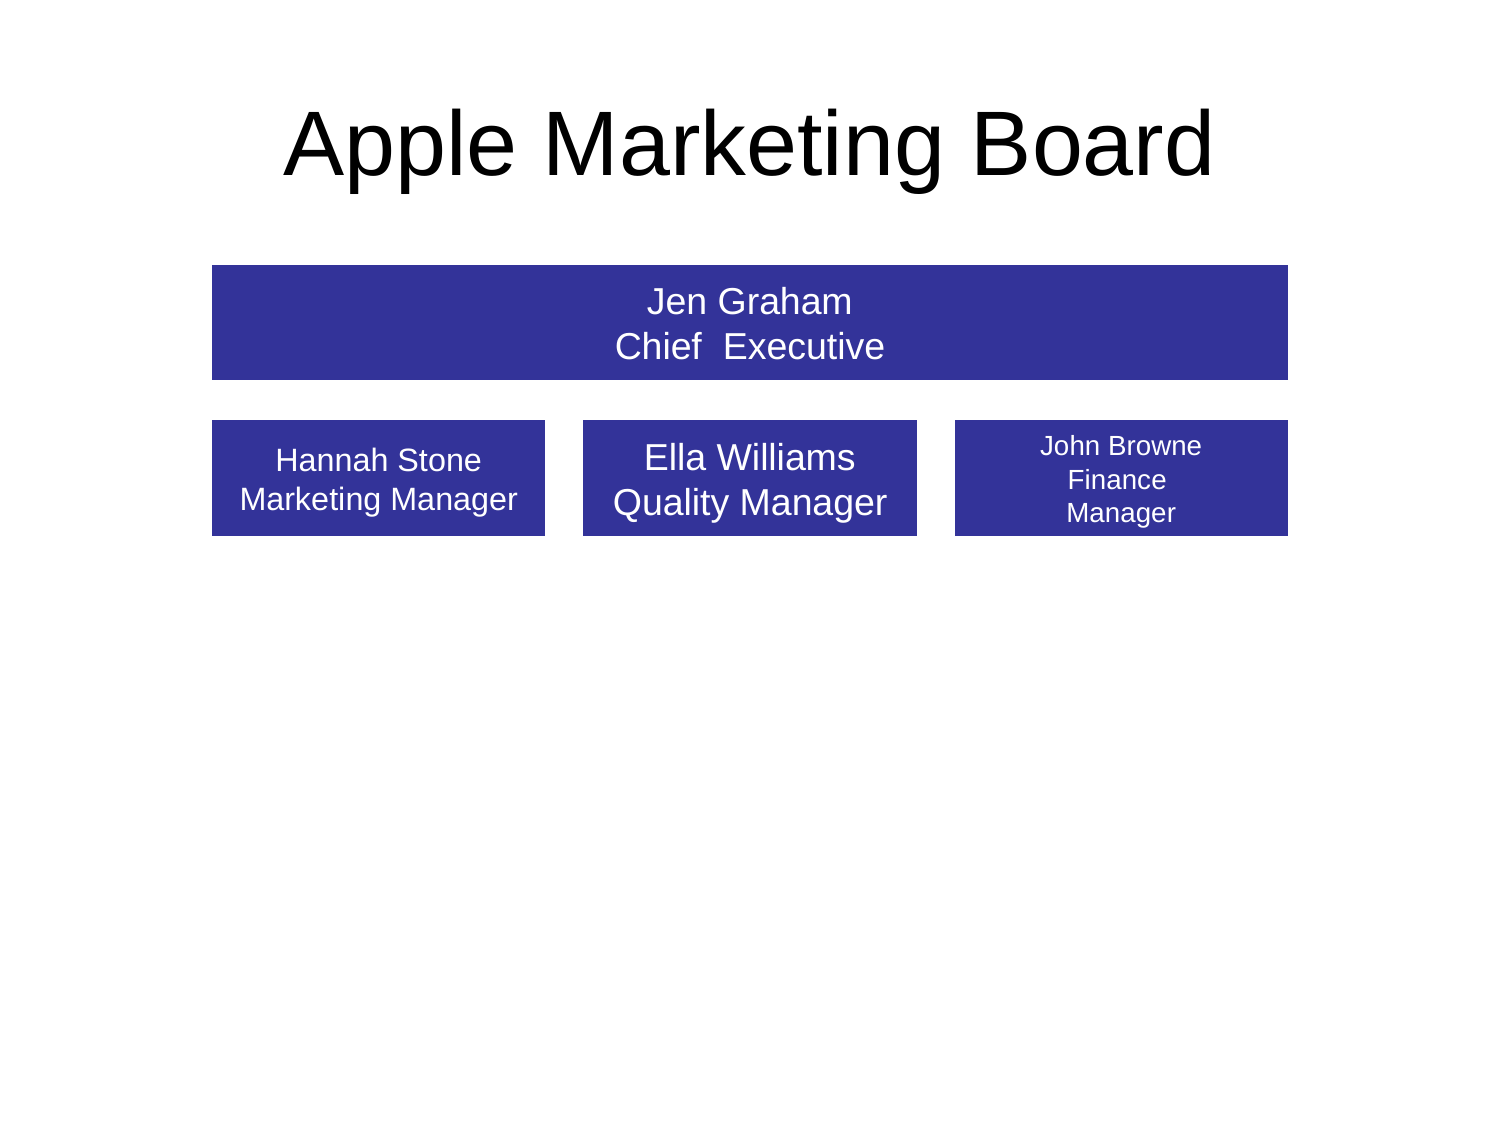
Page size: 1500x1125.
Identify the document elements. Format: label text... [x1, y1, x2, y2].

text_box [74, 262, 1426, 1006]
title Apple Marketing Board [74, 44, 1426, 233]
